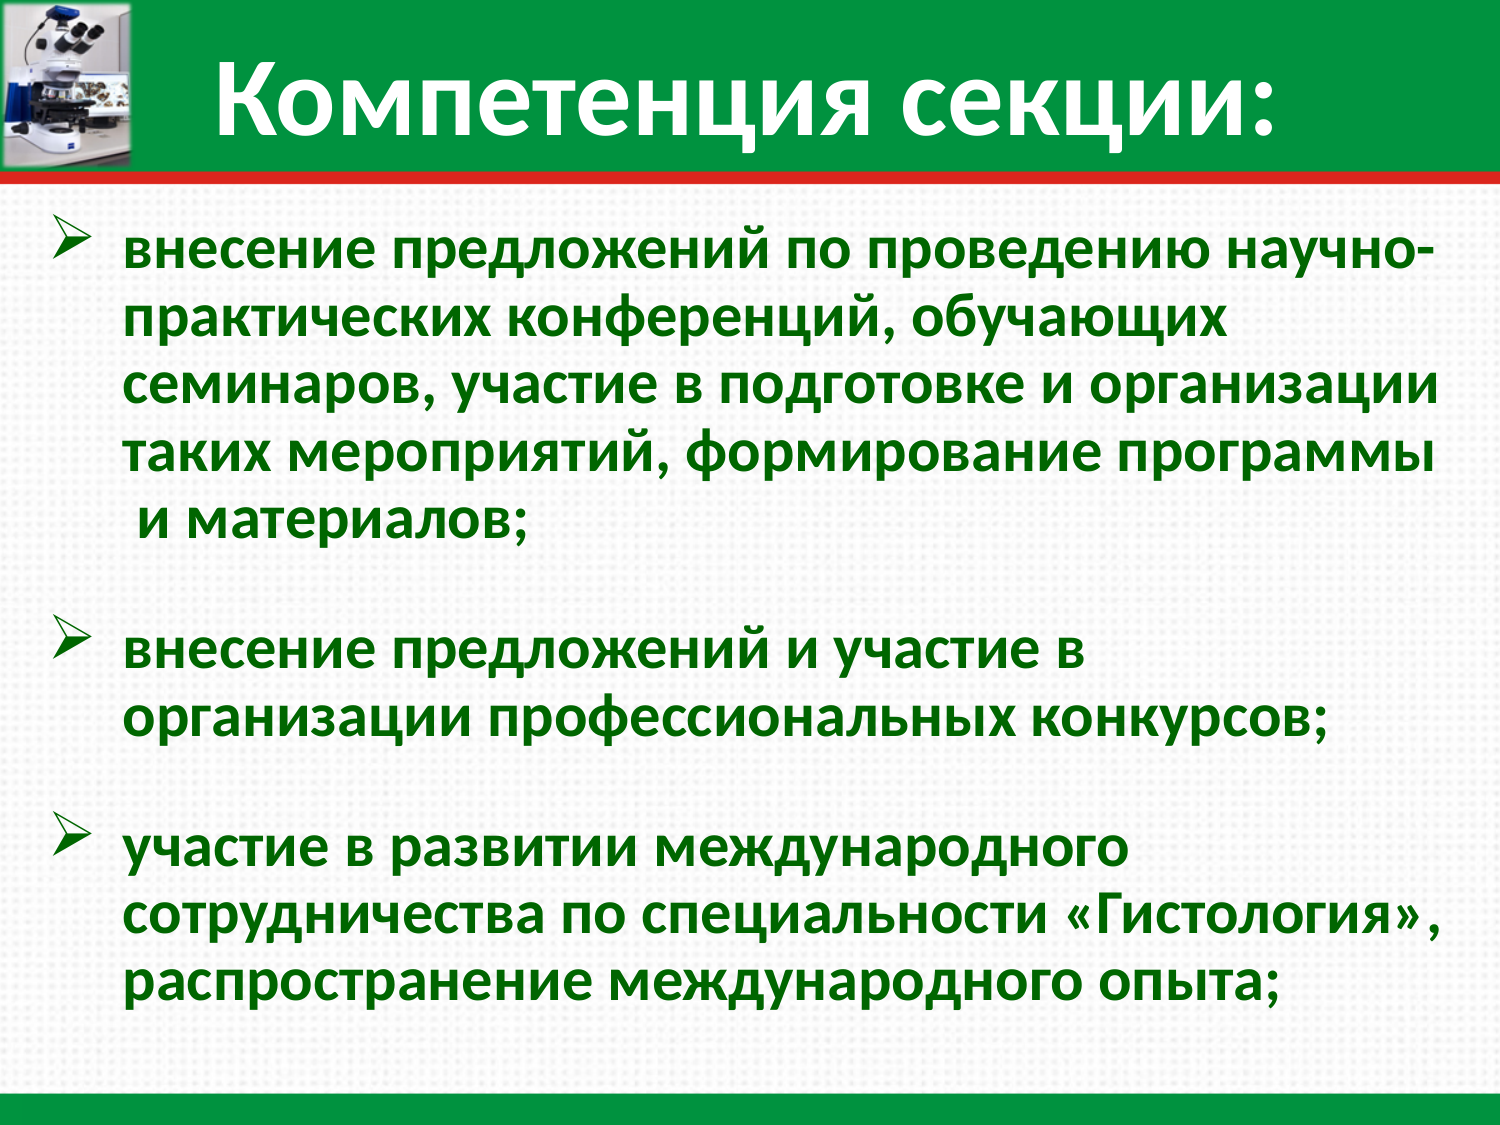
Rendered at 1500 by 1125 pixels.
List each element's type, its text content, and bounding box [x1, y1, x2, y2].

text_box Компетенция секции: [199, 30, 1295, 168]
text_box внесение предложений по проведению научно-практических конференций, обучающих семинаров, участие в подготовке и организации таких мероприятий, формирование программы и материалов; внесение предложений и участие в организации профессиональных конкурсов; участие в развитии международного сотрудничества по специальности «Гистология», распространение международного опыта; [32, 207, 1463, 1022]
picture [0, 0, 1500, 1125]
